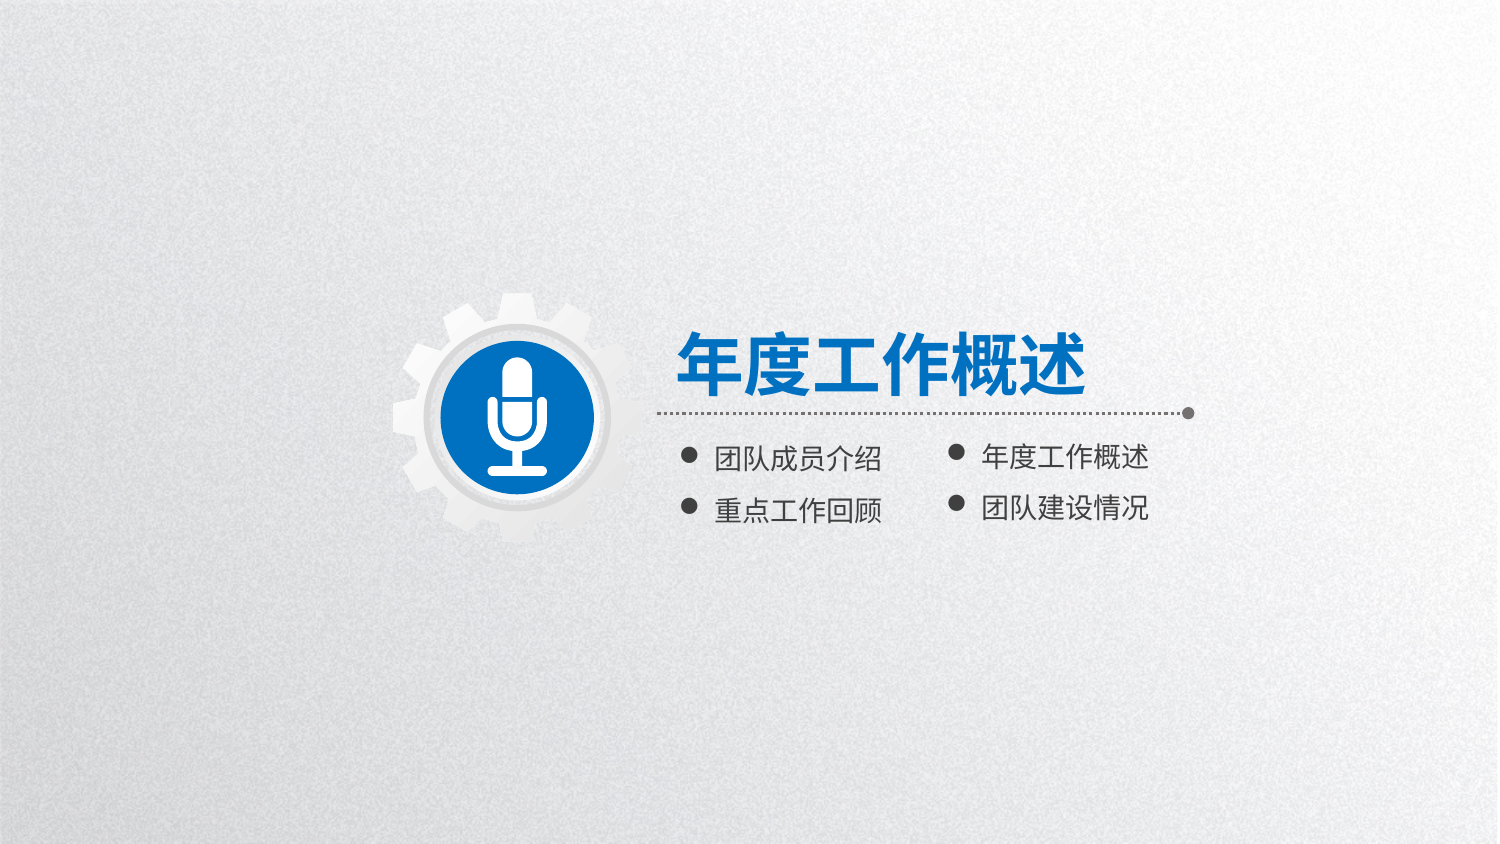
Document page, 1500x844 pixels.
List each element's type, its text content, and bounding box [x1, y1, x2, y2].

text_box 年度工作概述 [664, 315, 1100, 410]
text_box 团队建设情况 [934, 484, 1161, 530]
text_box 重点工作回顾 [667, 487, 894, 533]
picture [0, 0, 1498, 844]
text_box 团队成员介绍 [667, 436, 894, 482]
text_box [393, 293, 642, 542]
text_box 年度工作概述 [934, 433, 1161, 479]
